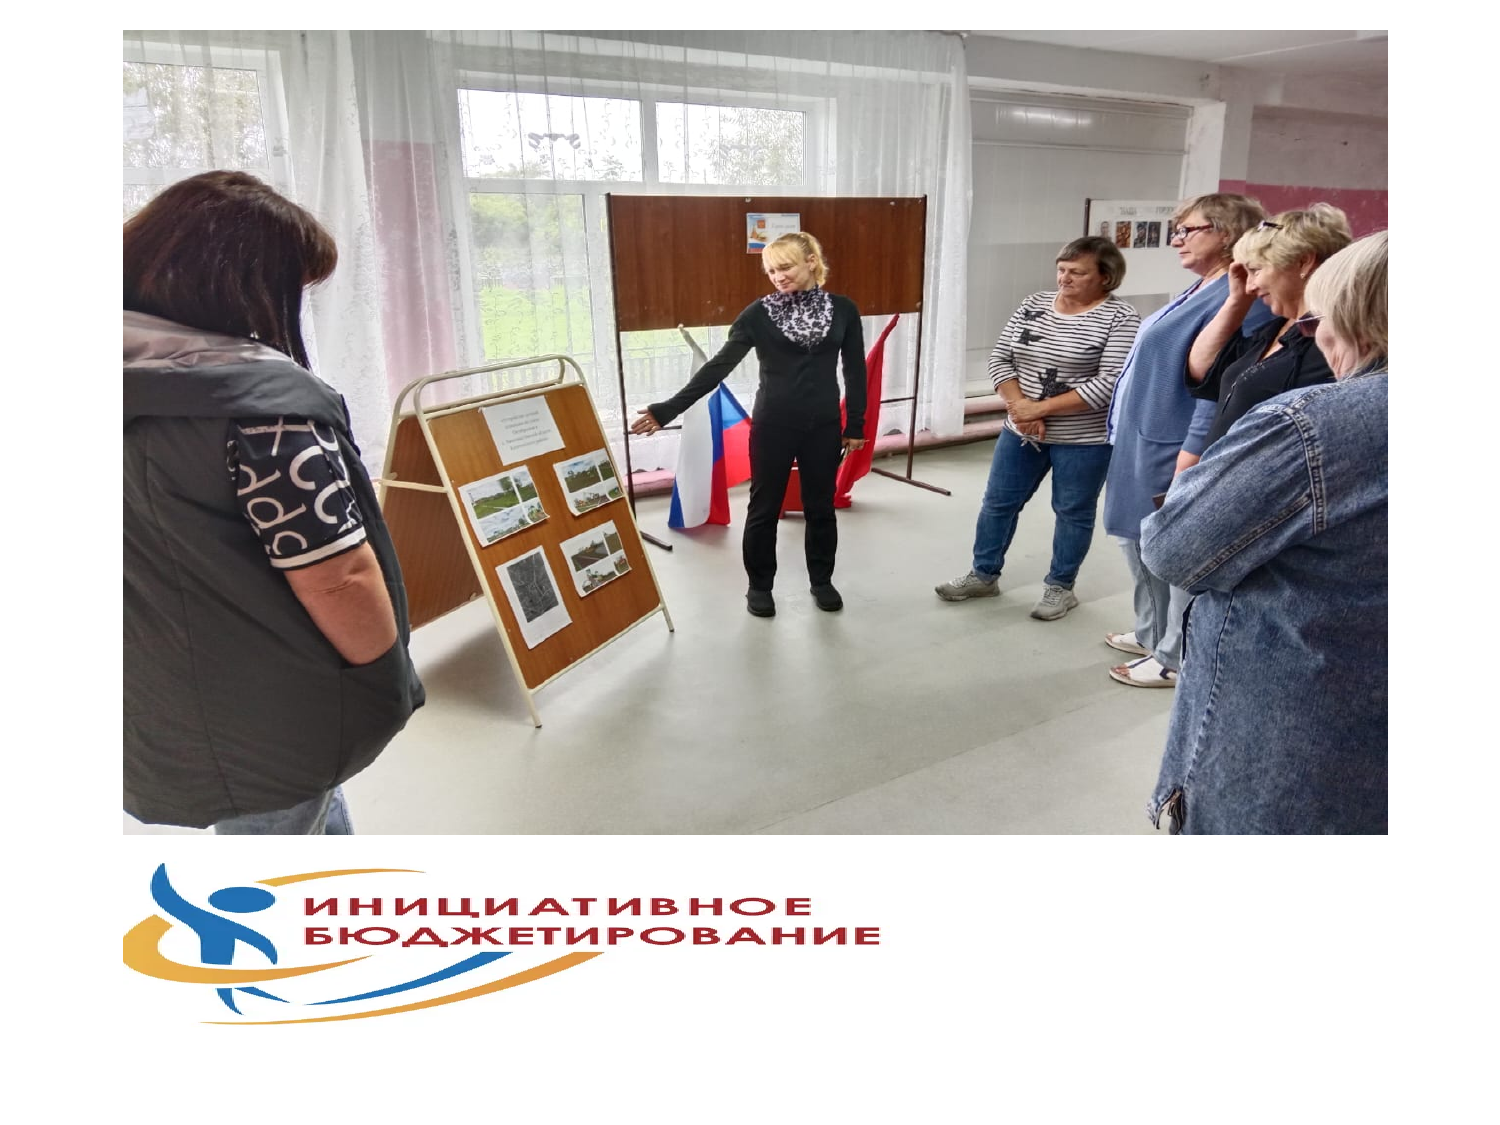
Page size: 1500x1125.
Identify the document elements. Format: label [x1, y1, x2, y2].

picture [123, 30, 1389, 835]
picture [123, 845, 890, 1059]
